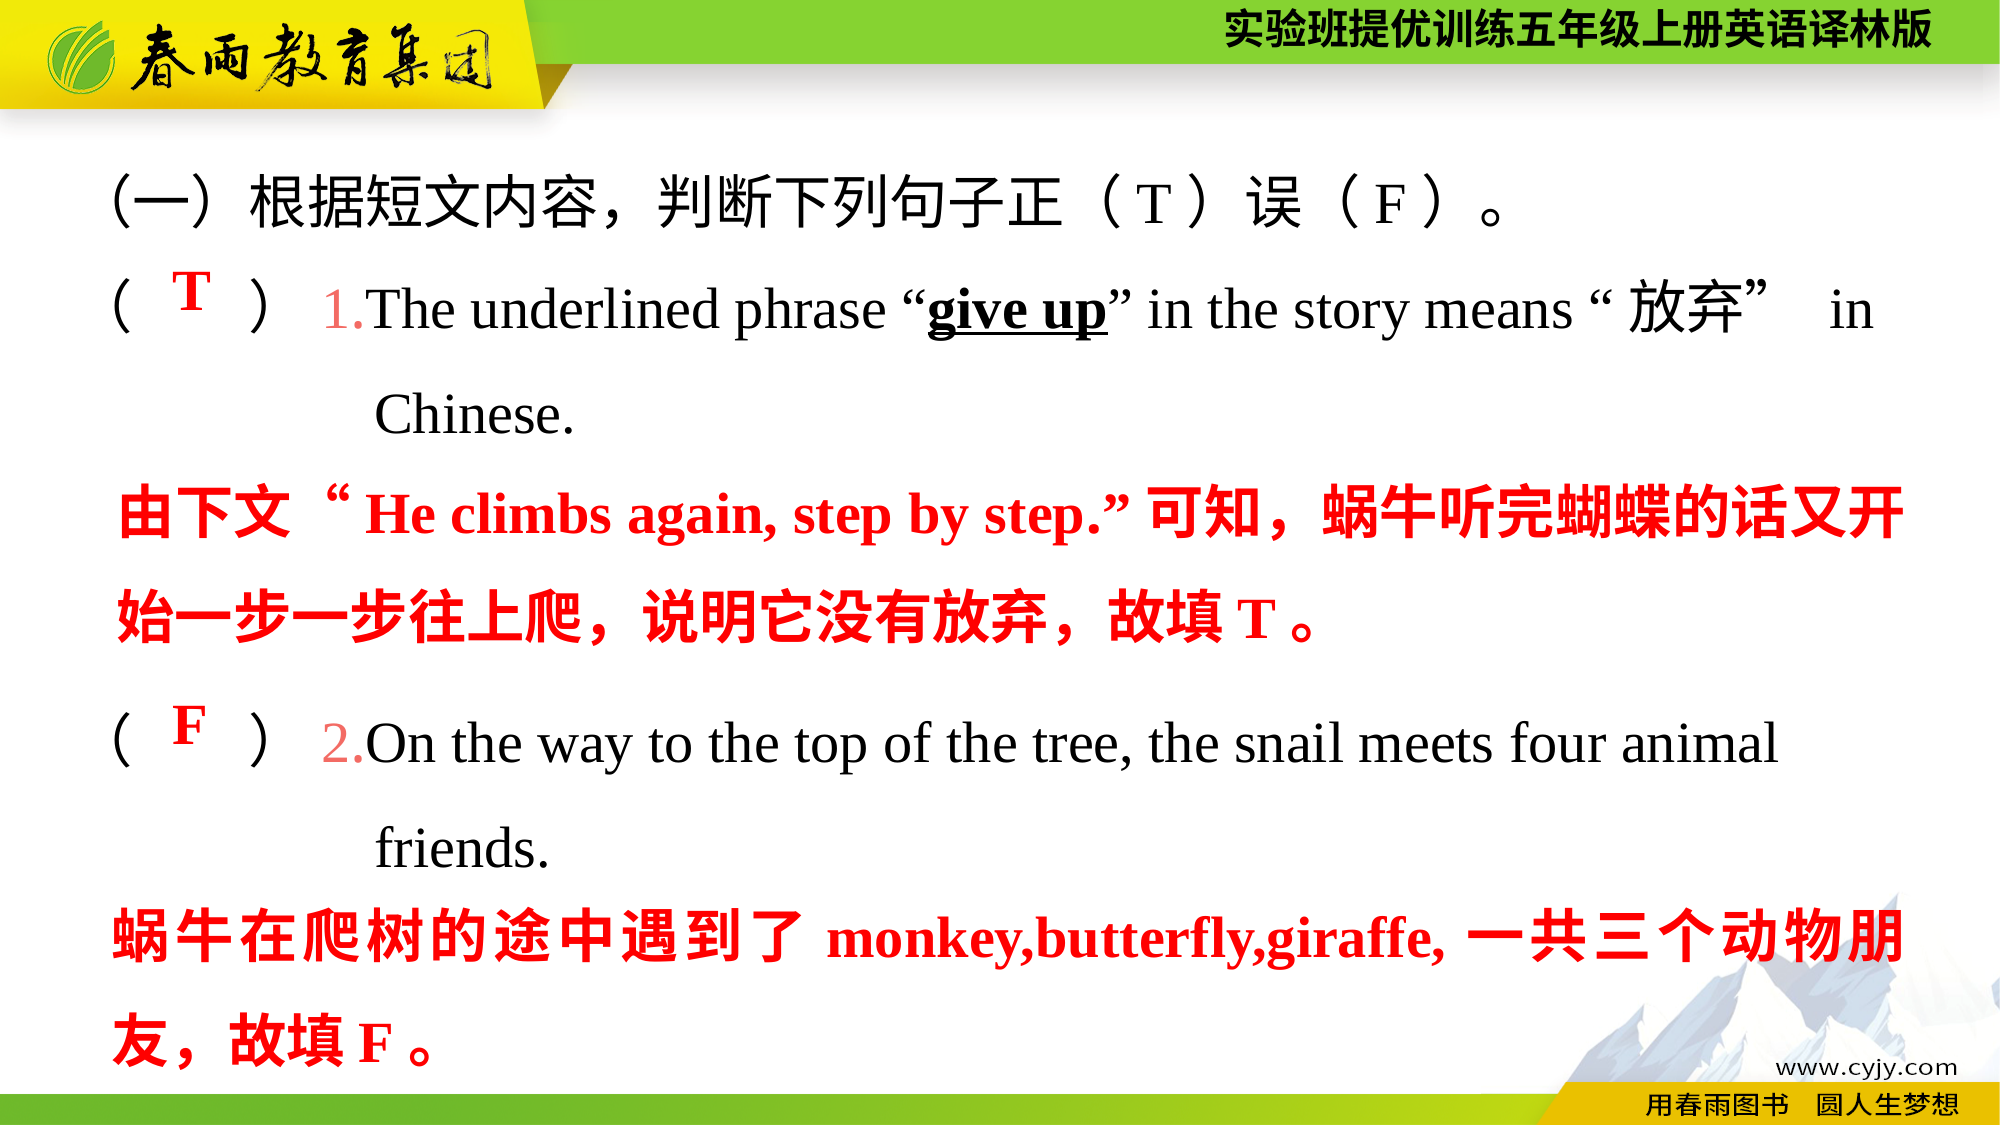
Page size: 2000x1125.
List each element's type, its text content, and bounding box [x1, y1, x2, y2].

picture [0, 0, 2000, 1125]
text_box T [157, 245, 226, 330]
text_box F [157, 679, 223, 764]
text_box 蜗牛在爬树的途中遇到了monkey,butterfly,giraffe,一共三个动物朋友，故填F。 [97, 856, 1922, 1082]
text_box 由下文“He climbs again, step by step.”可知，蜗牛听完蝴蝶的话又开始一步一步往上爬，说明它没有放弃，故填T。 [102, 432, 1922, 658]
list （一）根据短文内容，判断下列句子正（T）误（F）。 （ ）1.The underlined phrase “give up” in the story means “放弃” in Chinese. （ ）2.On the way to the top of the tree, the snail meets four animal friends. [59, 122, 1944, 895]
